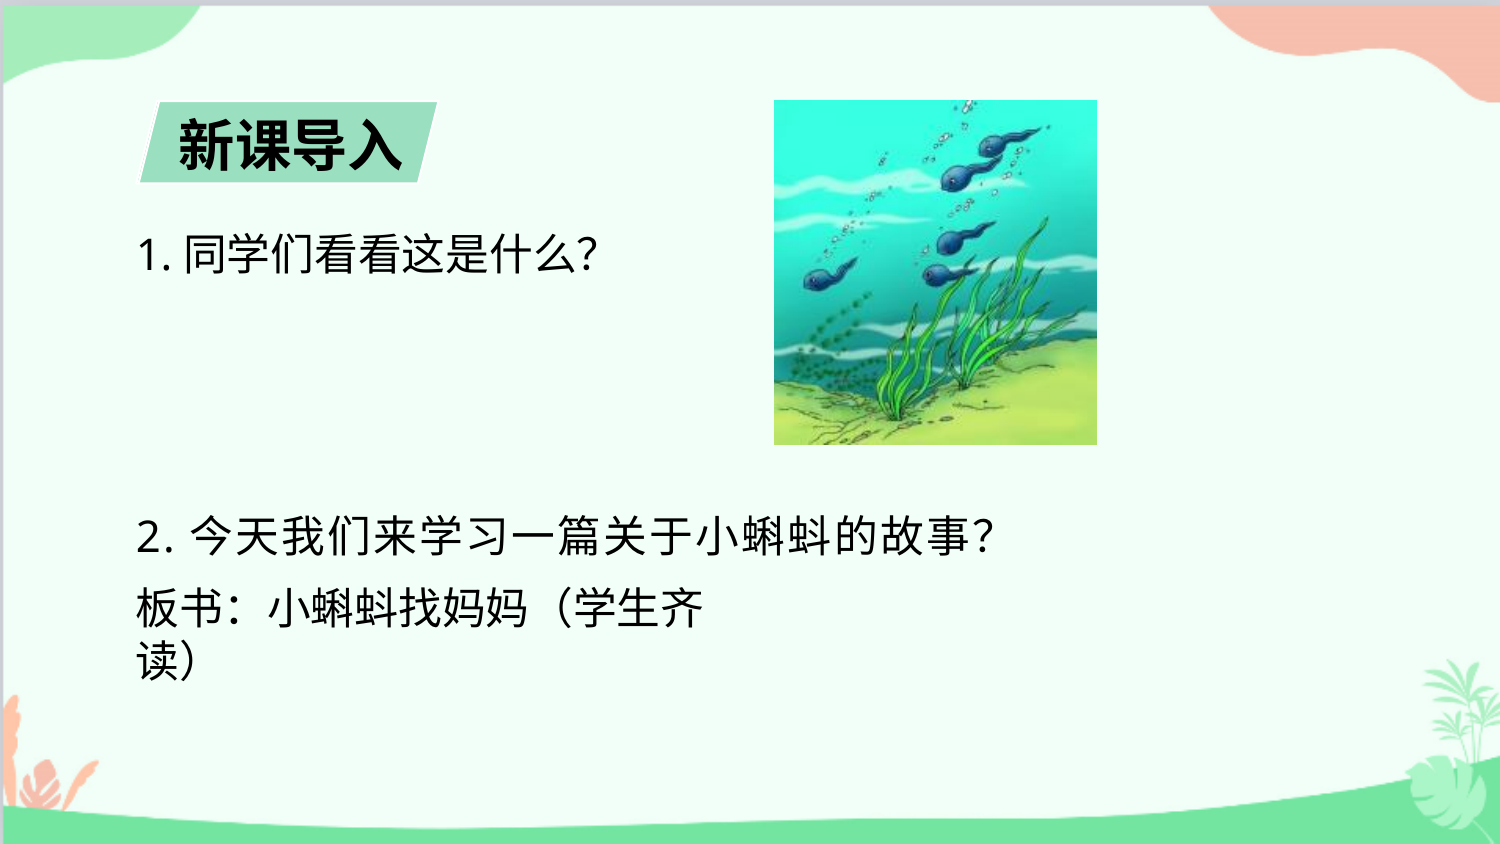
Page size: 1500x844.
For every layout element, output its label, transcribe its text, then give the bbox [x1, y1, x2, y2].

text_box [138, 101, 439, 186]
list 2.今天我们来学习一篇关于小蝌蚪的故事？ [124, 476, 1475, 769]
text_box 板书：小蝌蚪找妈妈（学生齐读） [124, 575, 801, 744]
text_box 1.同学们看看这是什么？ [124, 221, 688, 285]
picture [0, 0, 1500, 844]
